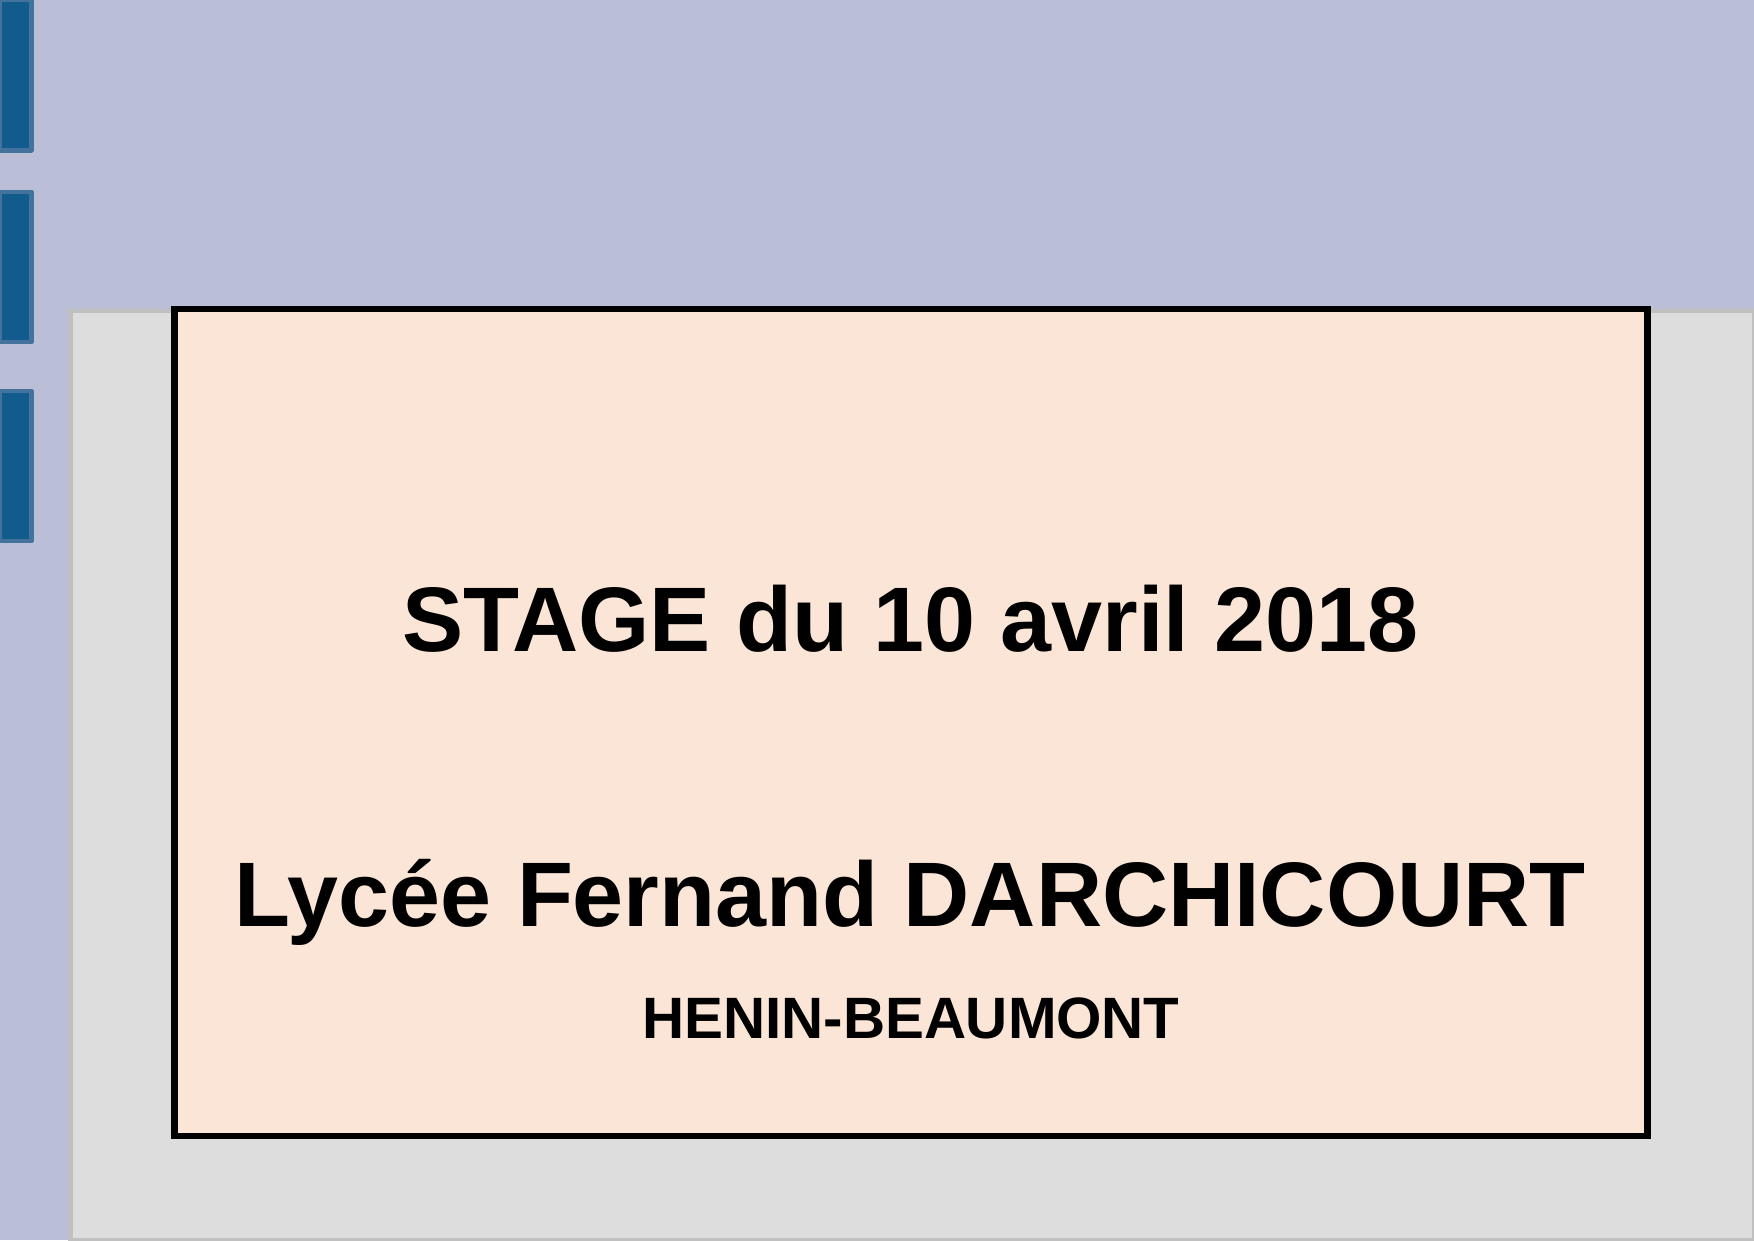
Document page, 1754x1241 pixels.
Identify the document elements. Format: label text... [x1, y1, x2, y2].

text_box STAGE du 10 avril 2018 Lycée Fernand DARCHICOURT HENIN-BEAUMONT [174, 309, 1648, 1136]
